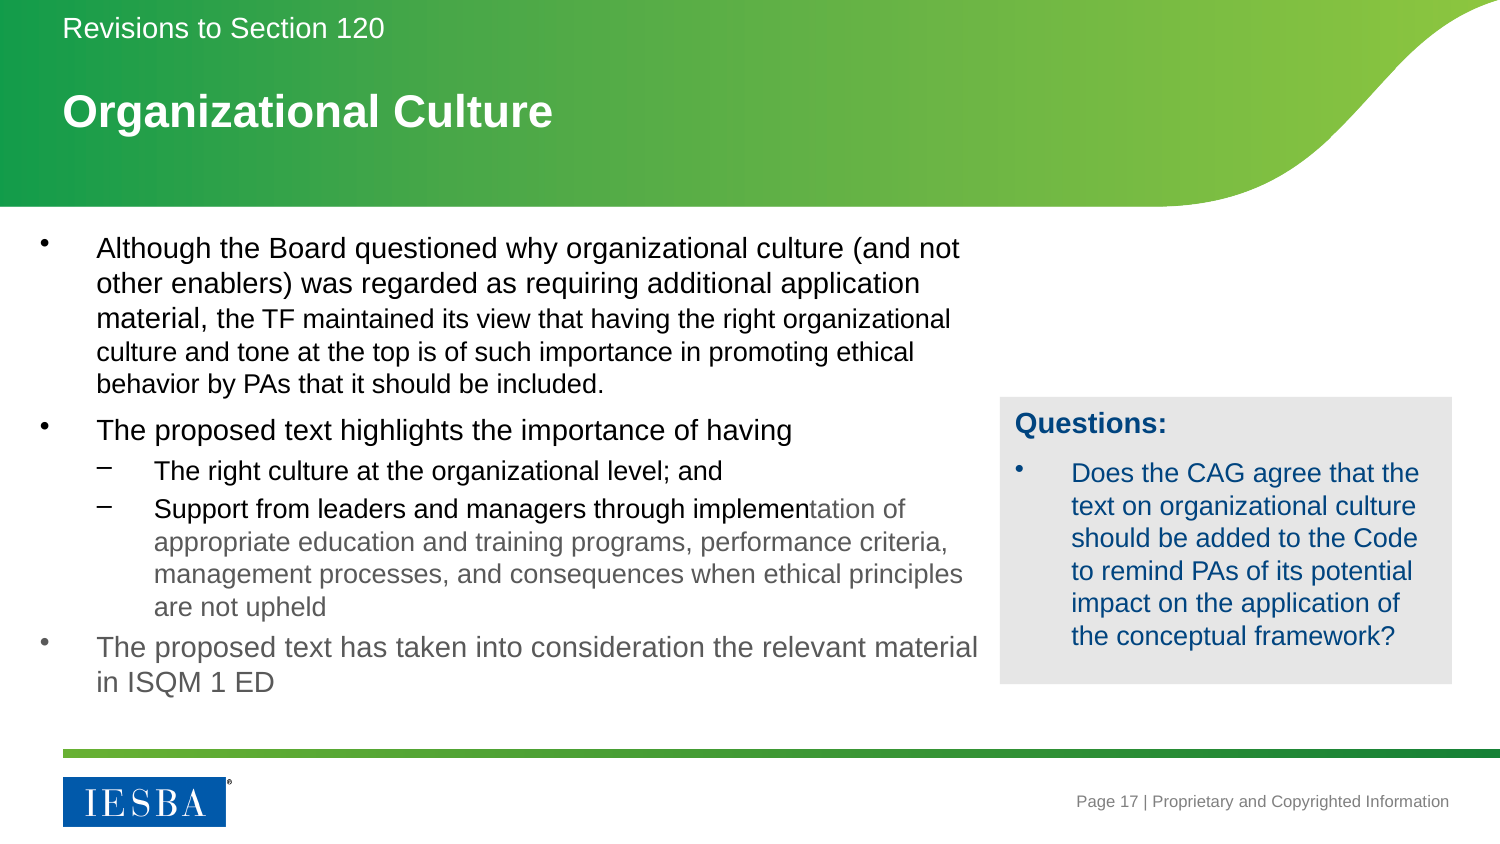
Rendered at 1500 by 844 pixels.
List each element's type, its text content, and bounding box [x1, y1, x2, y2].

title Organizational Culture [62, 46, 1300, 172]
subtitle Revisions to Section 120 [62, 9, 500, 38]
list Although the Board questioned why organizational culture (and not other enablers) was regarded as requiring additional application material, the TF maintained its view that having the right organizational culture and tone at the top is of such importance in promoting ethical behavior by PAs that it should be included. The proposed text highlights the importance of having The right culture at the organizational level; and Support from leaders and managers through implementation of appropriate education and training programs, performance criteria, management processes, and consequences when ethical principles are not upheld The proposed text has taken into consideration the relevant material in ISQM 1 ED [24, 221, 1000, 722]
picture [0, 0, 1500, 207]
picture [63, 777, 232, 827]
text_box Questions: Does the CAG agree that the text on organizational culture should be added to the Code to remind PAs of its potential impact on the application of the conceptual framework? [999, 396, 1452, 685]
